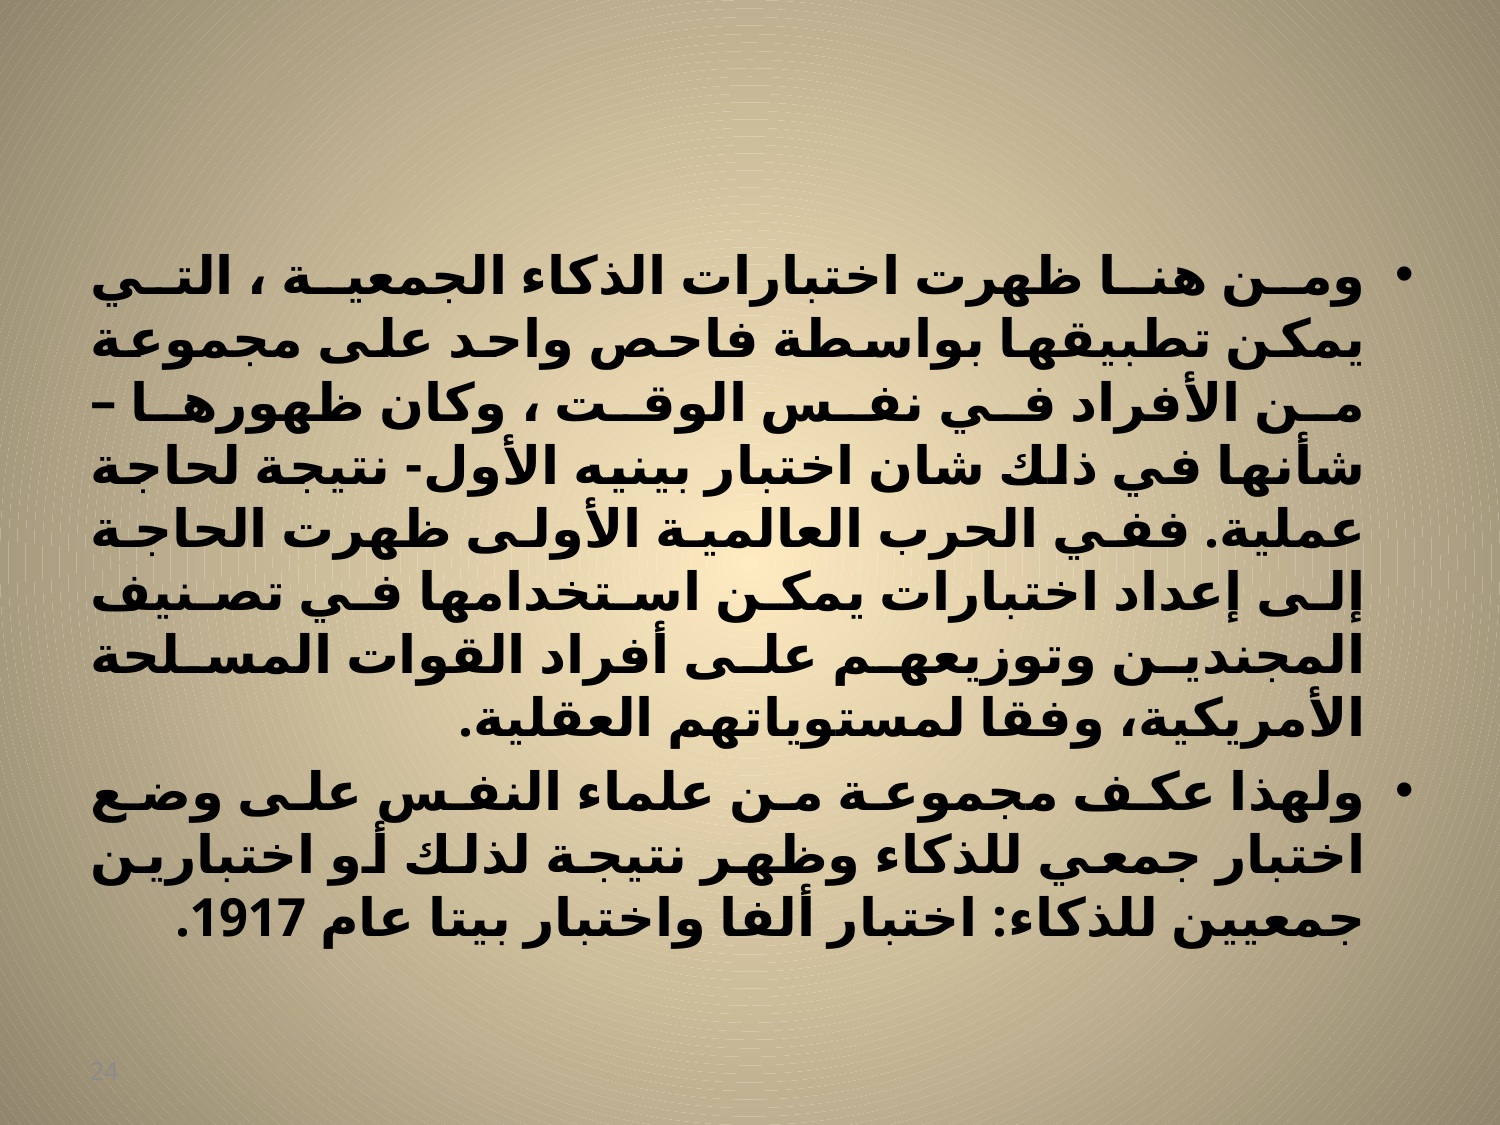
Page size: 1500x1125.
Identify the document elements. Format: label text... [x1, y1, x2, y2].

slide_number 24 [75, 1042, 425, 1103]
list ومن هنا ظهرت اختبارات الذكاء الجمعية ، التي يمكن تطبيقها بواسطة فاحص واحد على مجموعة من الأفراد في نفس الوقت ، وكان ظهورها – شأنها في ذلك شان اختبار بينيه الأول- نتيجة لحاجة عملية. ففي الحرب العالمية الأولى ظهرت الحاجة إلى إعداد اختبارات يمكن استخدامها في تصنيف المجندين وتوزيعهم على أفراد القوات المسلحة الأمريكية، وفقا لمستوياتهم العقلية. ولهذا عكف مجموعة من علماء النفس على وضع اختبار جمعي للذكاء وظهر نتيجة لذلك أو اختبارين جمعيين للذكاء: اختبار ألفا واختبار بيتا عام 1917. [75, 234, 1425, 1043]
